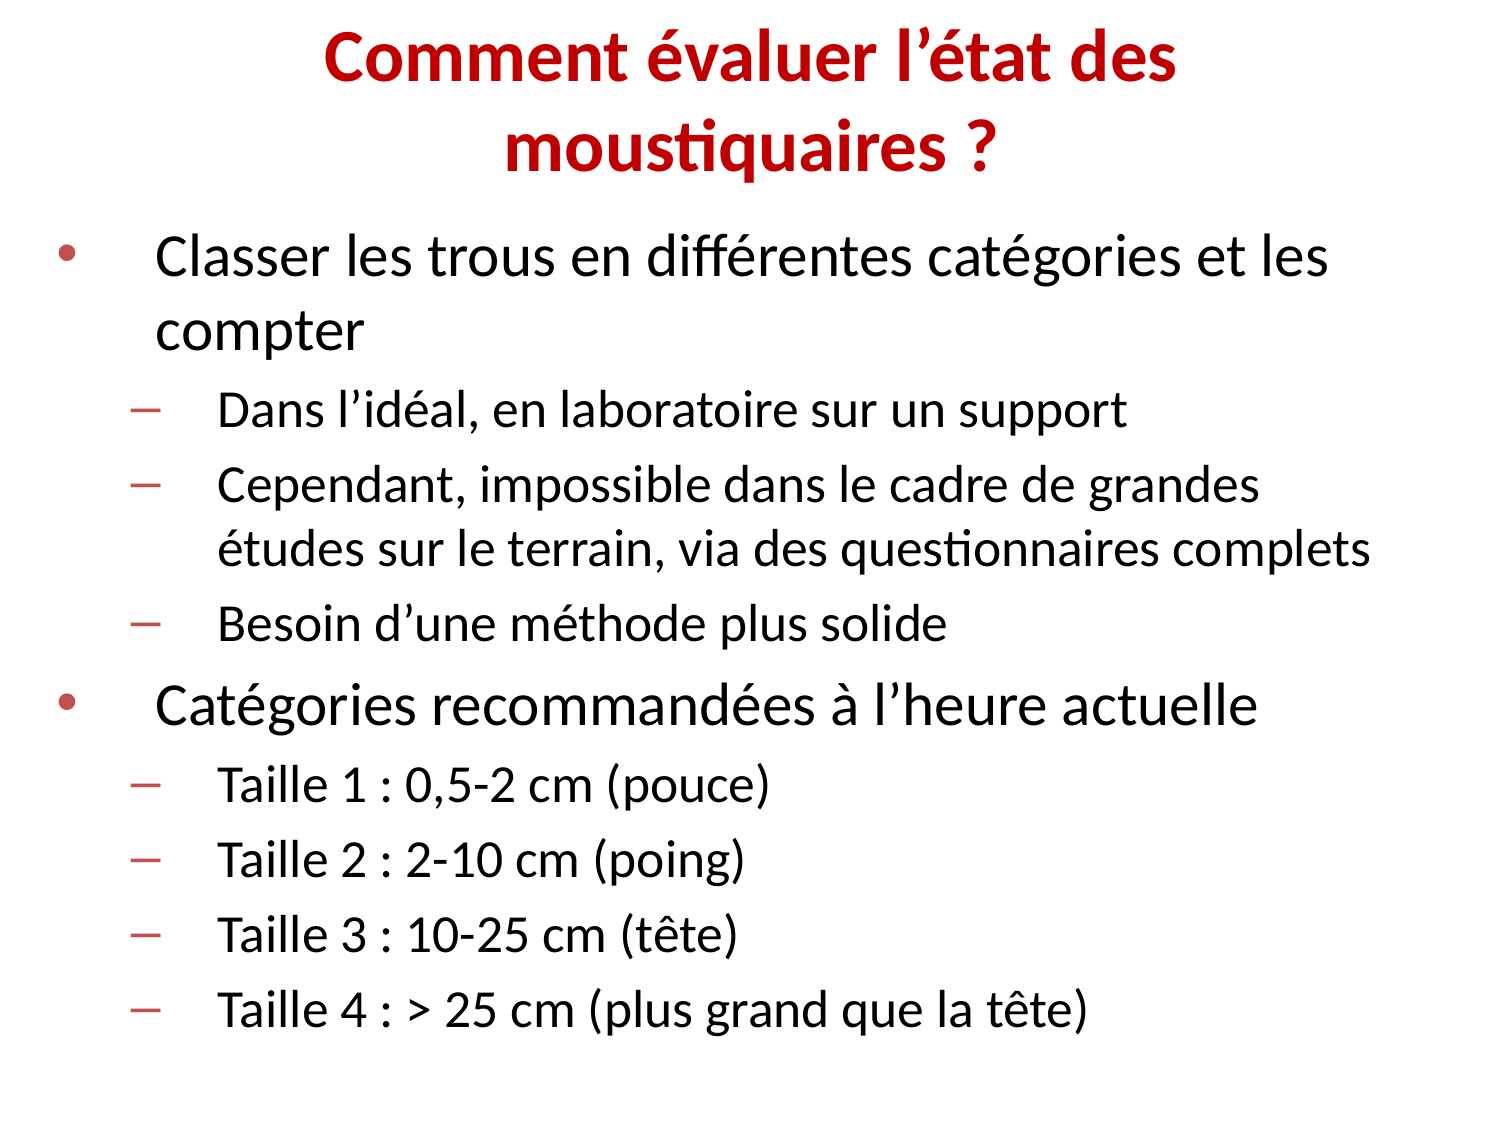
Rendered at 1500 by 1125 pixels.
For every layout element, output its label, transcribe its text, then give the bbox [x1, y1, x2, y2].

title Comment évaluer l’état des moustiquaires ? [76, 0, 1427, 198]
list Classer les trous en différentes catégories et les compter Dans l’idéal, en laboratoire sur un support Cependant, impossible dans le cadre de grandes études sur le terrain, via des questionnaires complets Besoin d’une méthode plus solide Catégories recommandées à l’heure actuelle Taille 1 : 0,5-2 cm (pouce) Taille 2 : 2-10 cm (poing) Taille 3 : 10-25 cm (tête) Taille 4 : > 25 cm (plus grand que la tête) [41, 208, 1424, 1047]
